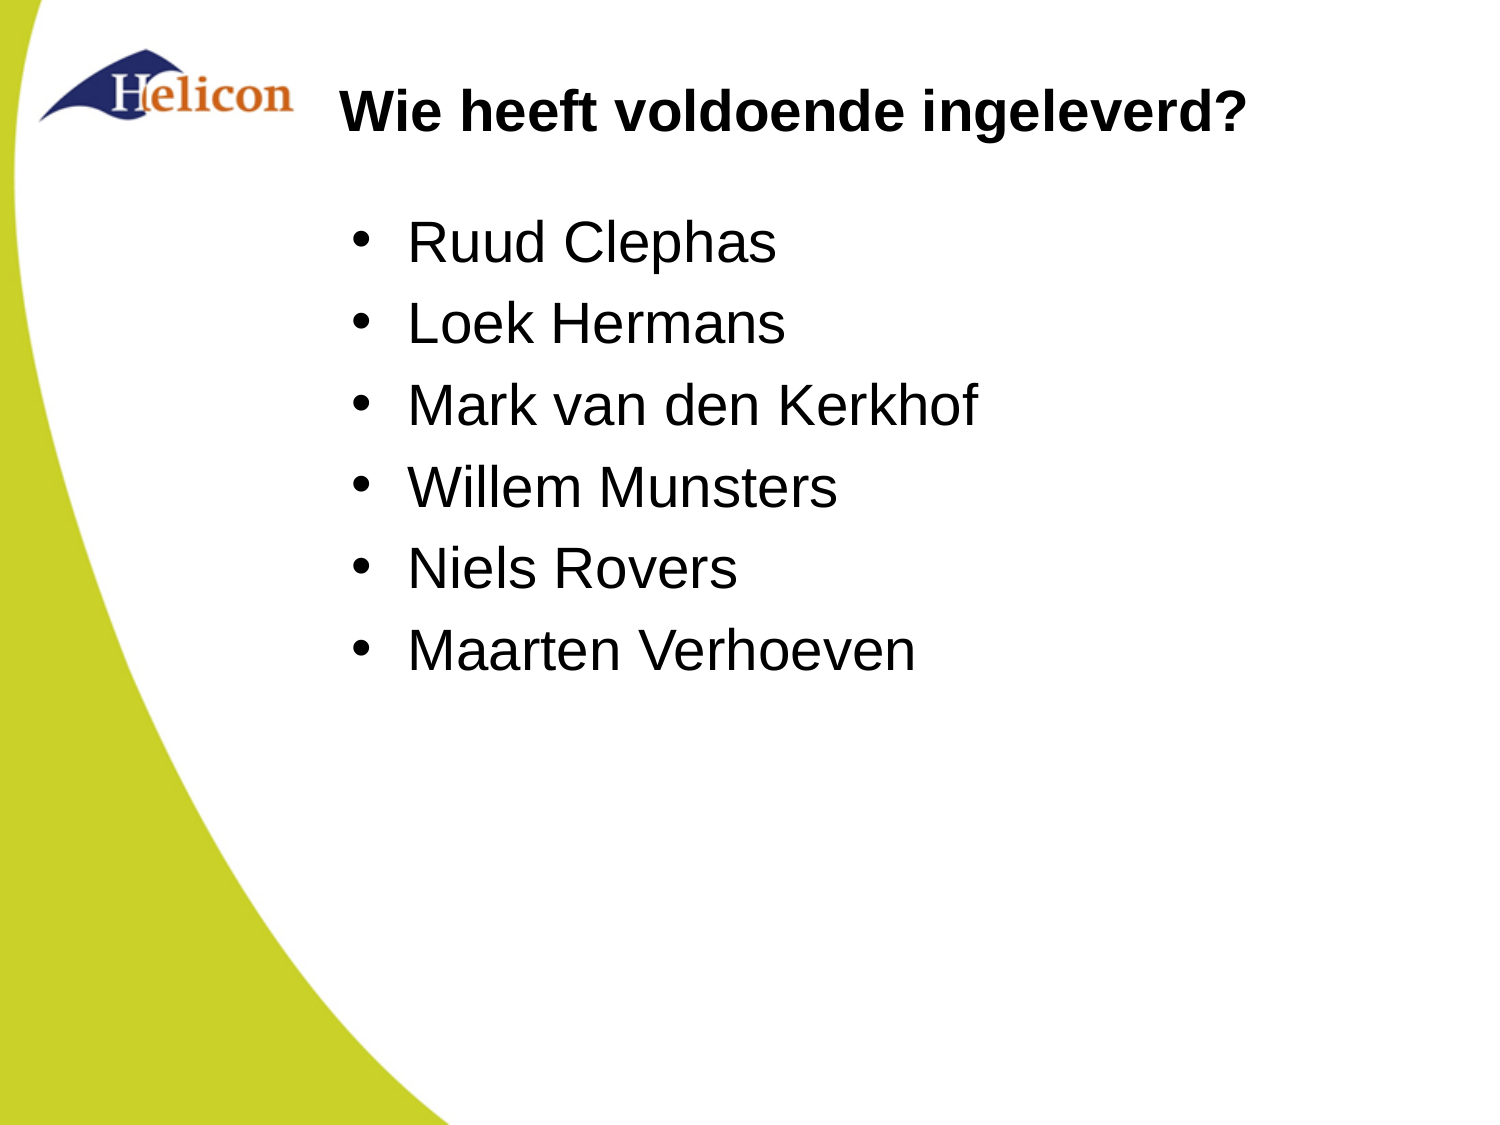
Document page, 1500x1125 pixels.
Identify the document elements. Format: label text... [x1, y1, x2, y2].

picture [0, 0, 1500, 1125]
list Ruud Clephas Loek Hermans Mark van den Kerkhof Willem Munsters Niels Rovers Maarten Verhoeven [336, 196, 1425, 1005]
title Wie heeft voldoende ingeleverd? [324, 54, 1415, 161]
